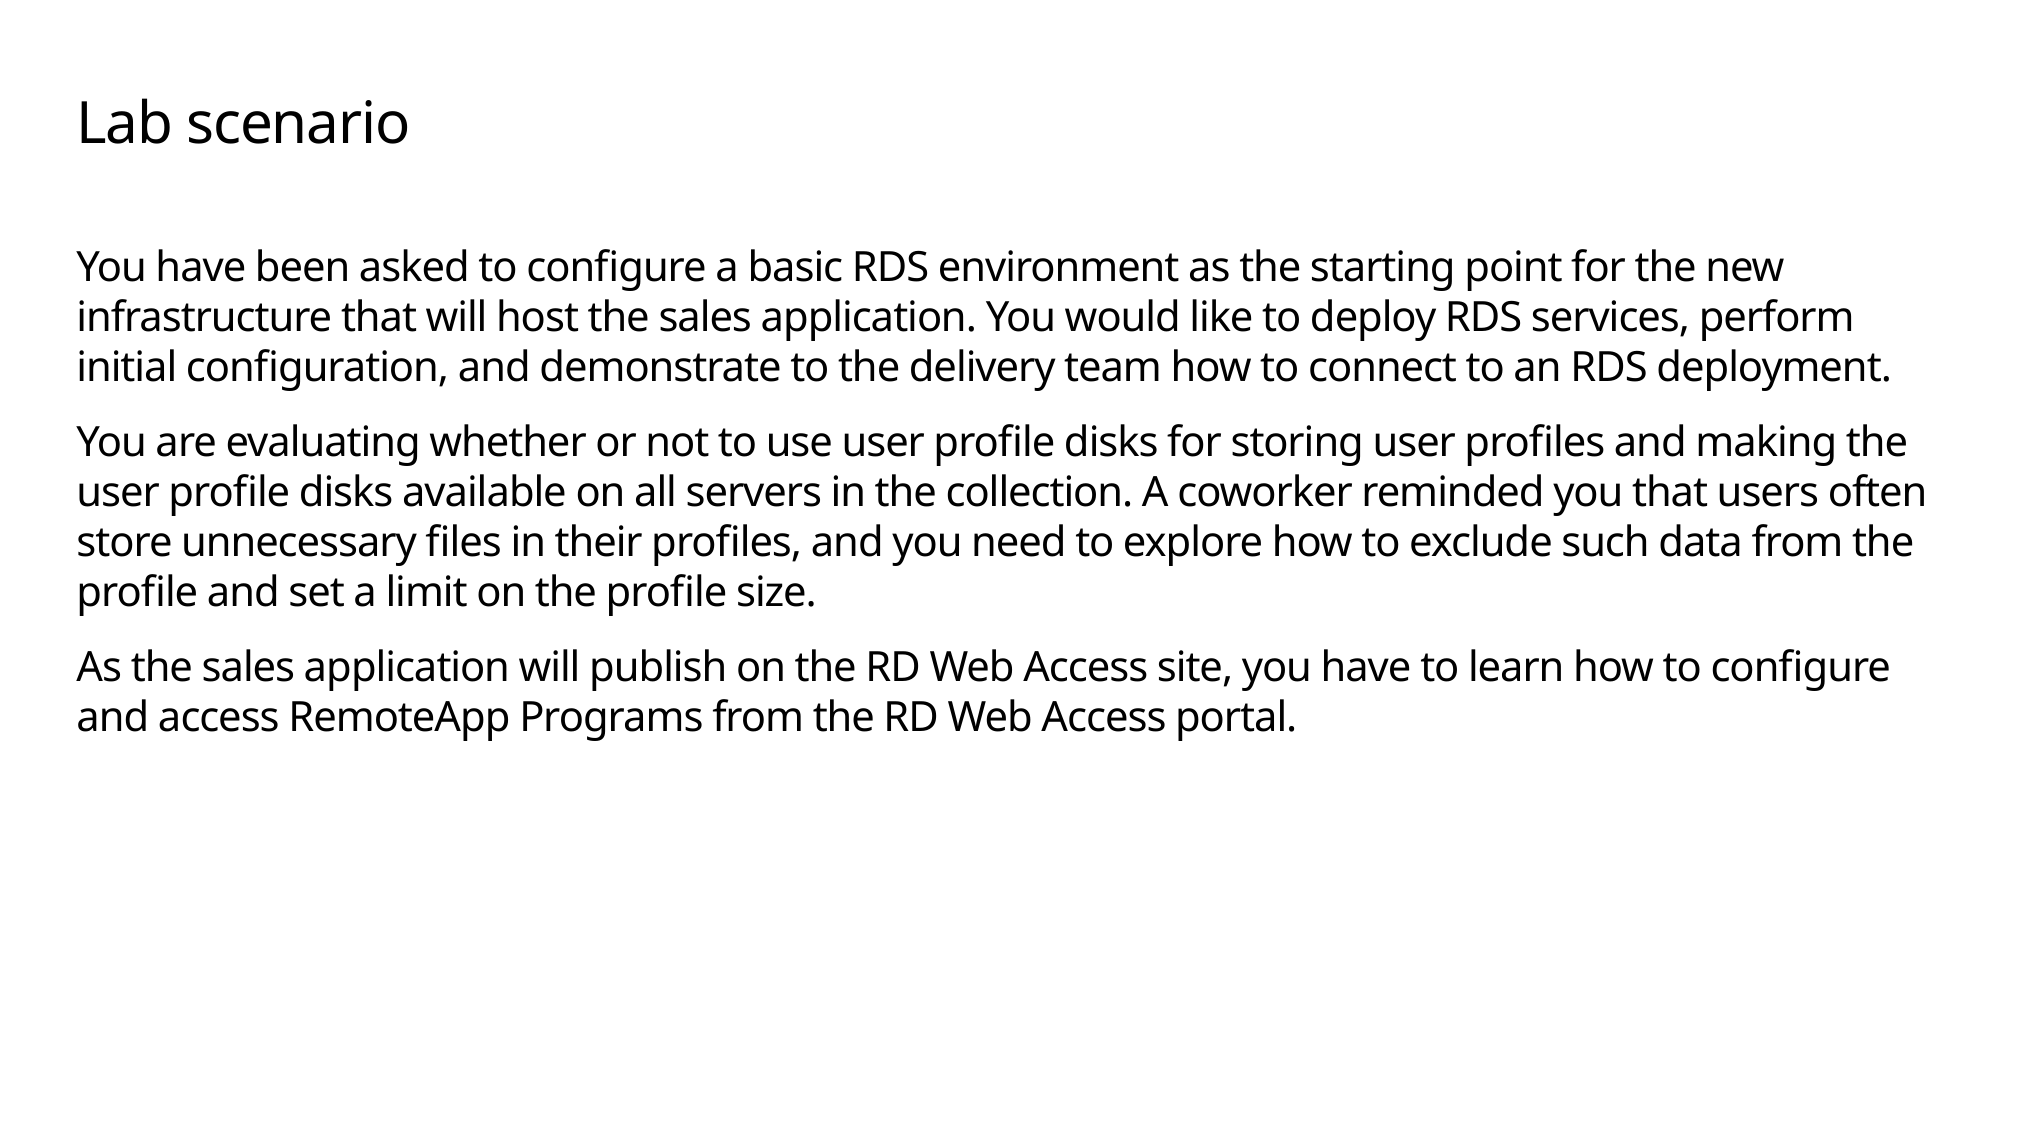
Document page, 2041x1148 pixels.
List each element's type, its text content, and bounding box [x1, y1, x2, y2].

title Lab scenario [76, 93, 1968, 161]
list You have been asked to configure a basic RDS environment as the starting point for the new infrastructure that will host the sales application. You would like to deploy RDS services, perform initial configuration, and demonstrate to the delivery team how to connect to an RDS deployment. You are evaluating whether or not to use user profile disks for storing user profiles and making the user profile disks available on all servers in the collection. A coworker reminded you that users often store unnecessary files in their profiles, and you need to explore how to exclude such data from the profile and set a limit on the profile size. As the sales application will publish on the RD Web Access site, you have to learn how to configure and access RemoteApp Programs from the RD Web Access portal. [76, 240, 1968, 1074]
